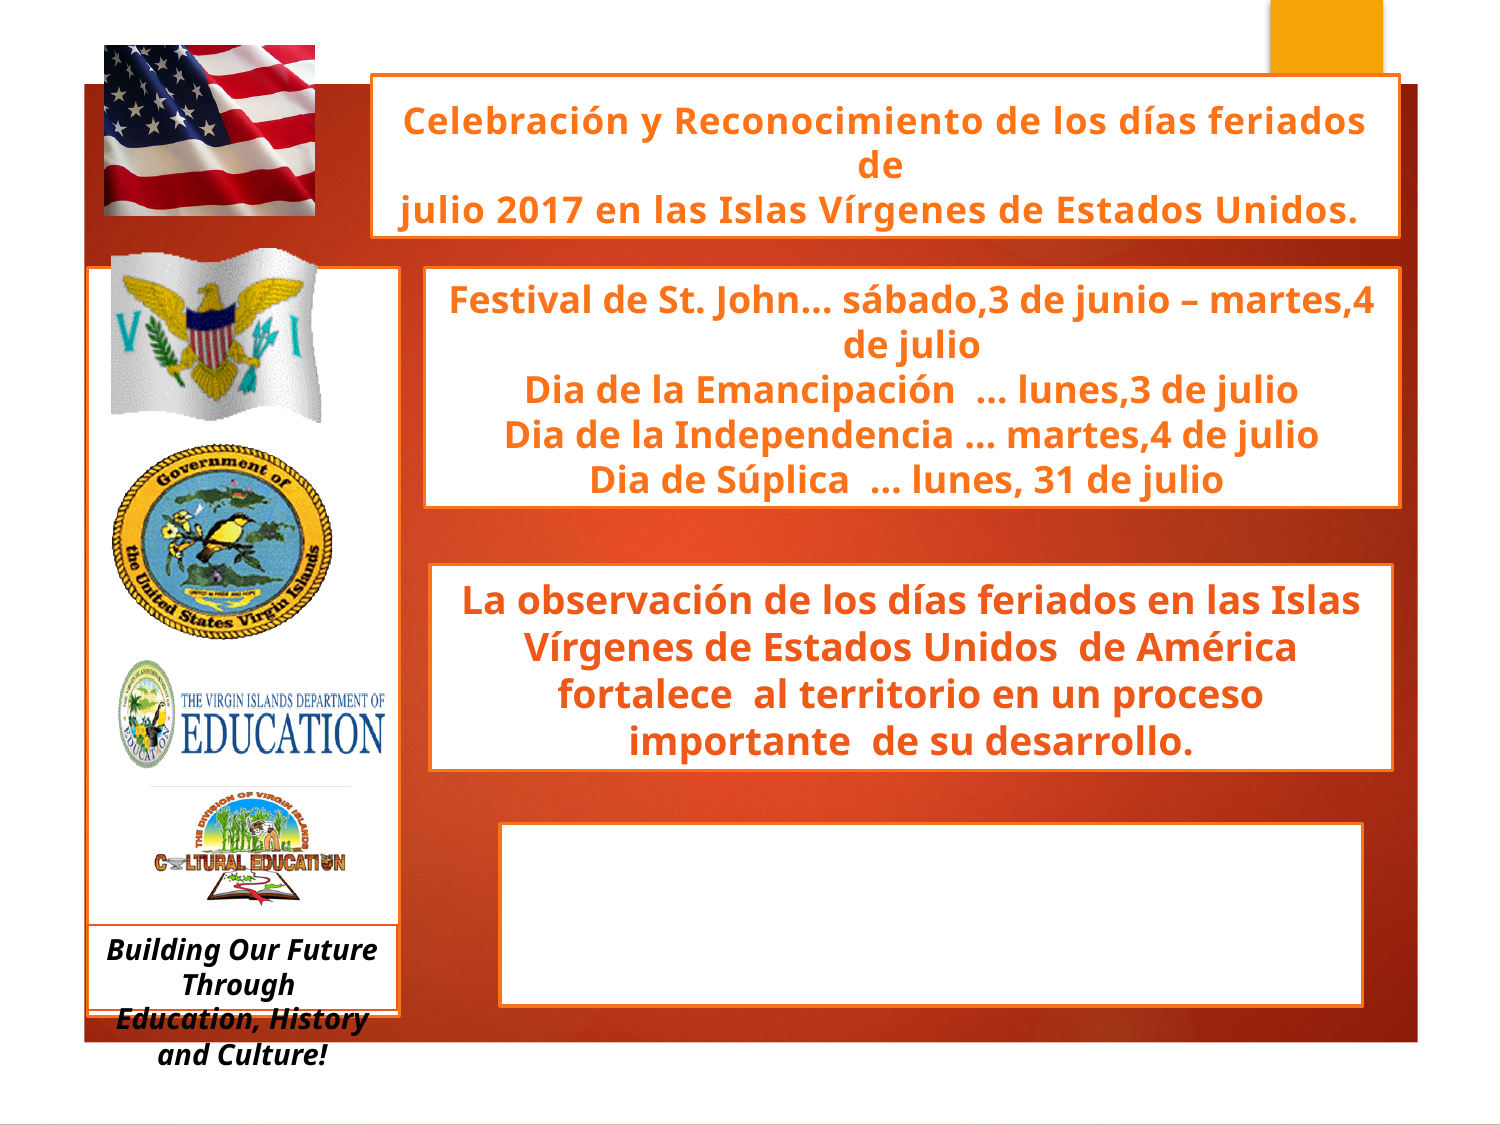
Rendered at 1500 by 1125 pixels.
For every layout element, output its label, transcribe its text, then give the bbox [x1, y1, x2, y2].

text_box Festival de St. John… sábado,3 de junio – martes,4 de julio Dia de la Emancipación … lunes,3 de julio Dia de la Independencia … martes,4 de julio Dia de Súplica … lunes, 31 de julio [423, 266, 1402, 509]
text_box Celebración y Reconocimiento de los días feriados de julio 2017 en las Islas Vírgenes de Estados Unidos. [370, 73, 1401, 239]
text_box La observación de los días feriados en las Islas Vírgenes de Estados Unidos de América fortalece al territorio en un proceso importante de su desarrollo. [428, 563, 1394, 772]
picture [148, 784, 354, 915]
picture [104, 45, 315, 216]
text_box Cortesía del: Departamento de Educación de las Islas Vírgenes División de Educación Cultural de las Islas Vírgenes [498, 822, 1364, 1008]
text_box [86, 266, 401, 1018]
picture [104, 437, 339, 651]
picture [111, 247, 324, 424]
text_box Building Our Future Through Education, History and Culture! [87, 924, 397, 1011]
picture [113, 660, 388, 771]
